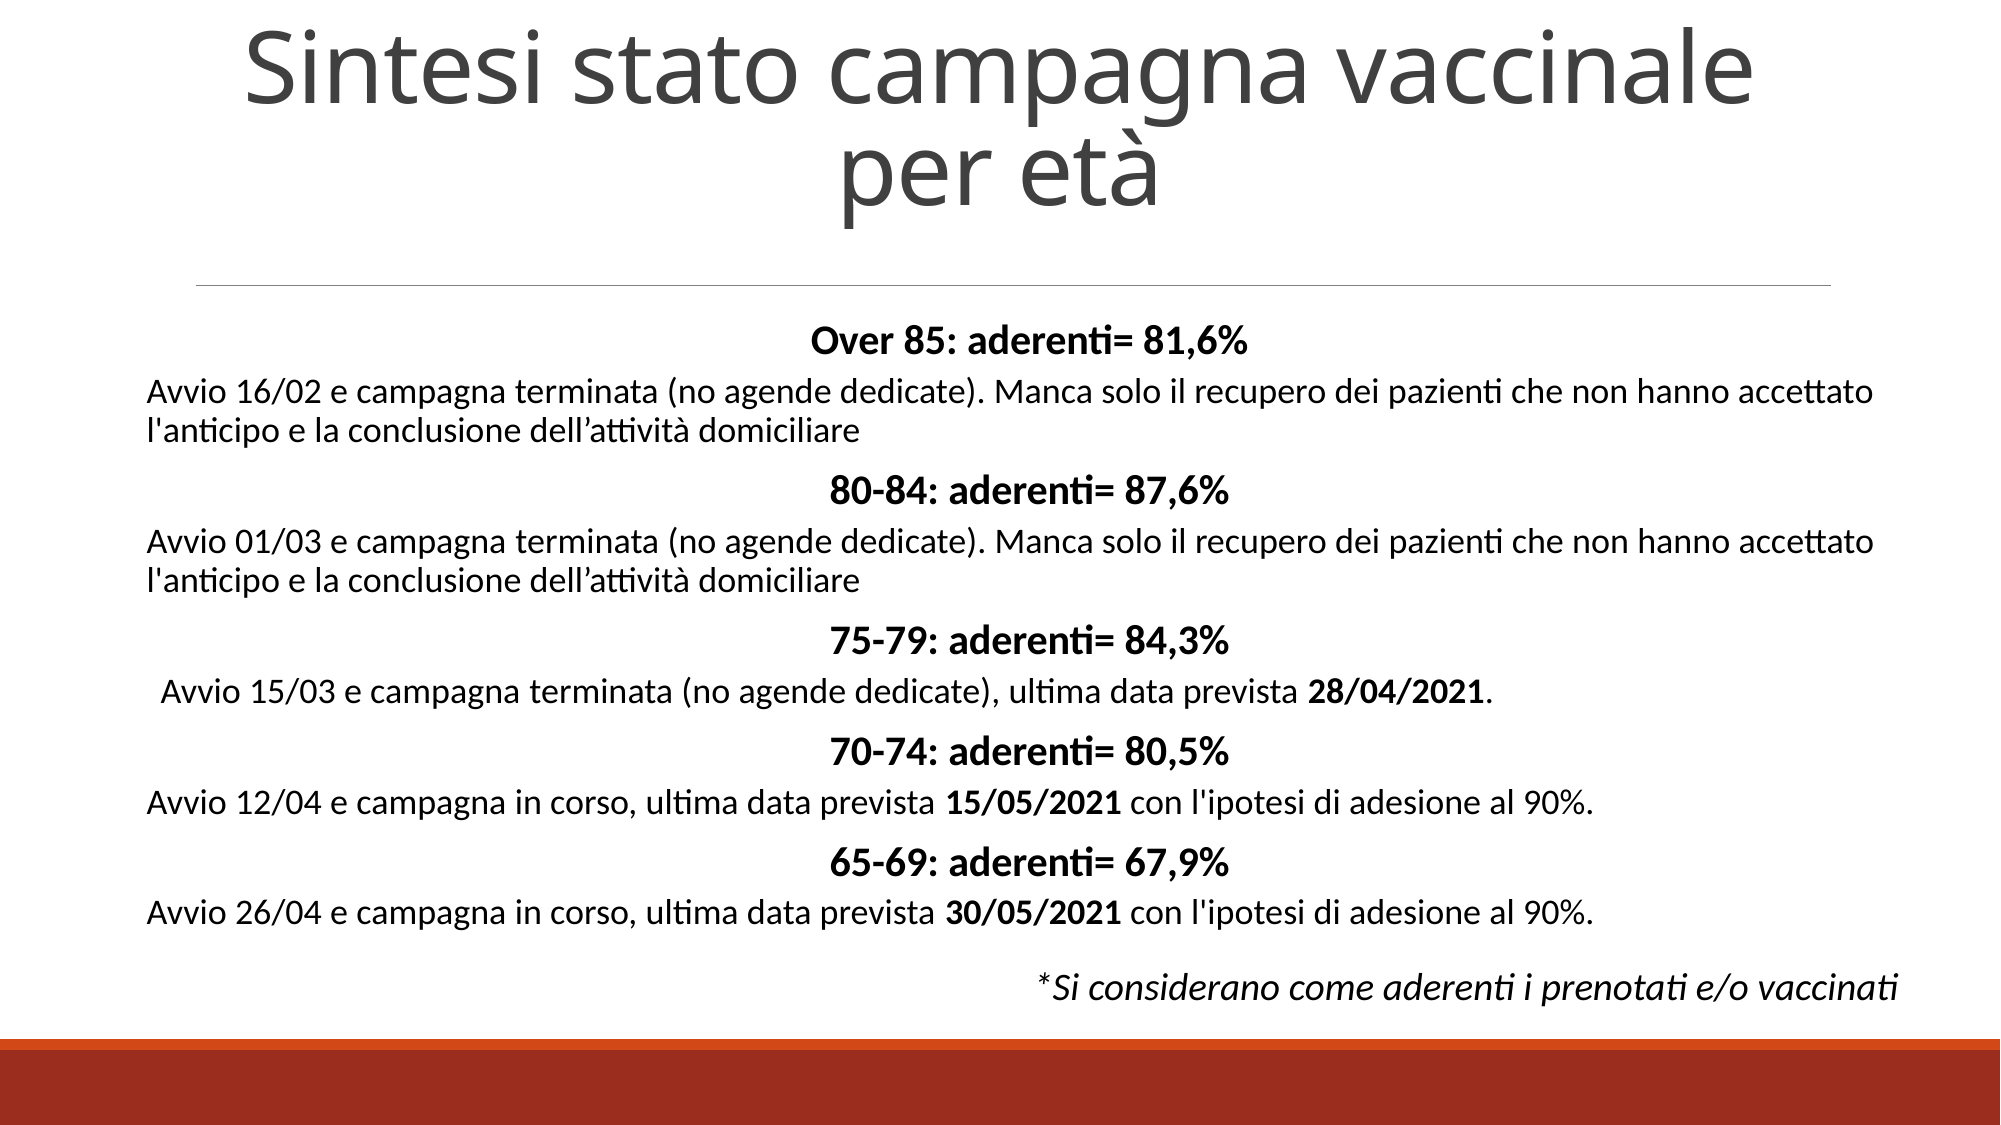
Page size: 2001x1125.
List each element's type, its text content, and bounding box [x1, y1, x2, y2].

list Over 85: aderenti= 81,6% Avvio 16/02 e campagna terminata (no agende dedicate). Manca solo il recupero dei pazienti che non hanno accettato l'anticipo e la conclusione dell’attività domiciliare 80-84: aderenti= 87,6% Avvio 01/03 e campagna terminata (no agende dedicate). Manca solo il recupero dei pazienti che non hanno accettato l'anticipo e la conclusione dell’attività domiciliare 75-79: aderenti= 84,3% Avvio 15/03 e campagna terminata (no agende dedicate), ultima data prevista 28/04/2021. 70-74: aderenti= 80,5% Avvio 12/04 e campagna in corso, ultima data prevista 15/05/2021 con l'ipotesi di adesione al 90%. 65-69: aderenti= 67,9% Avvio 26/04 e campagna in corso, ultima data prevista 30/05/2021 con l'ipotesi di adesione al 90%. *Si considerano come aderenti i prenotati e/o vaccinati [146, 311, 1899, 1019]
title Sintesi stato campagna vaccinale per età [174, 83, 1825, 234]
